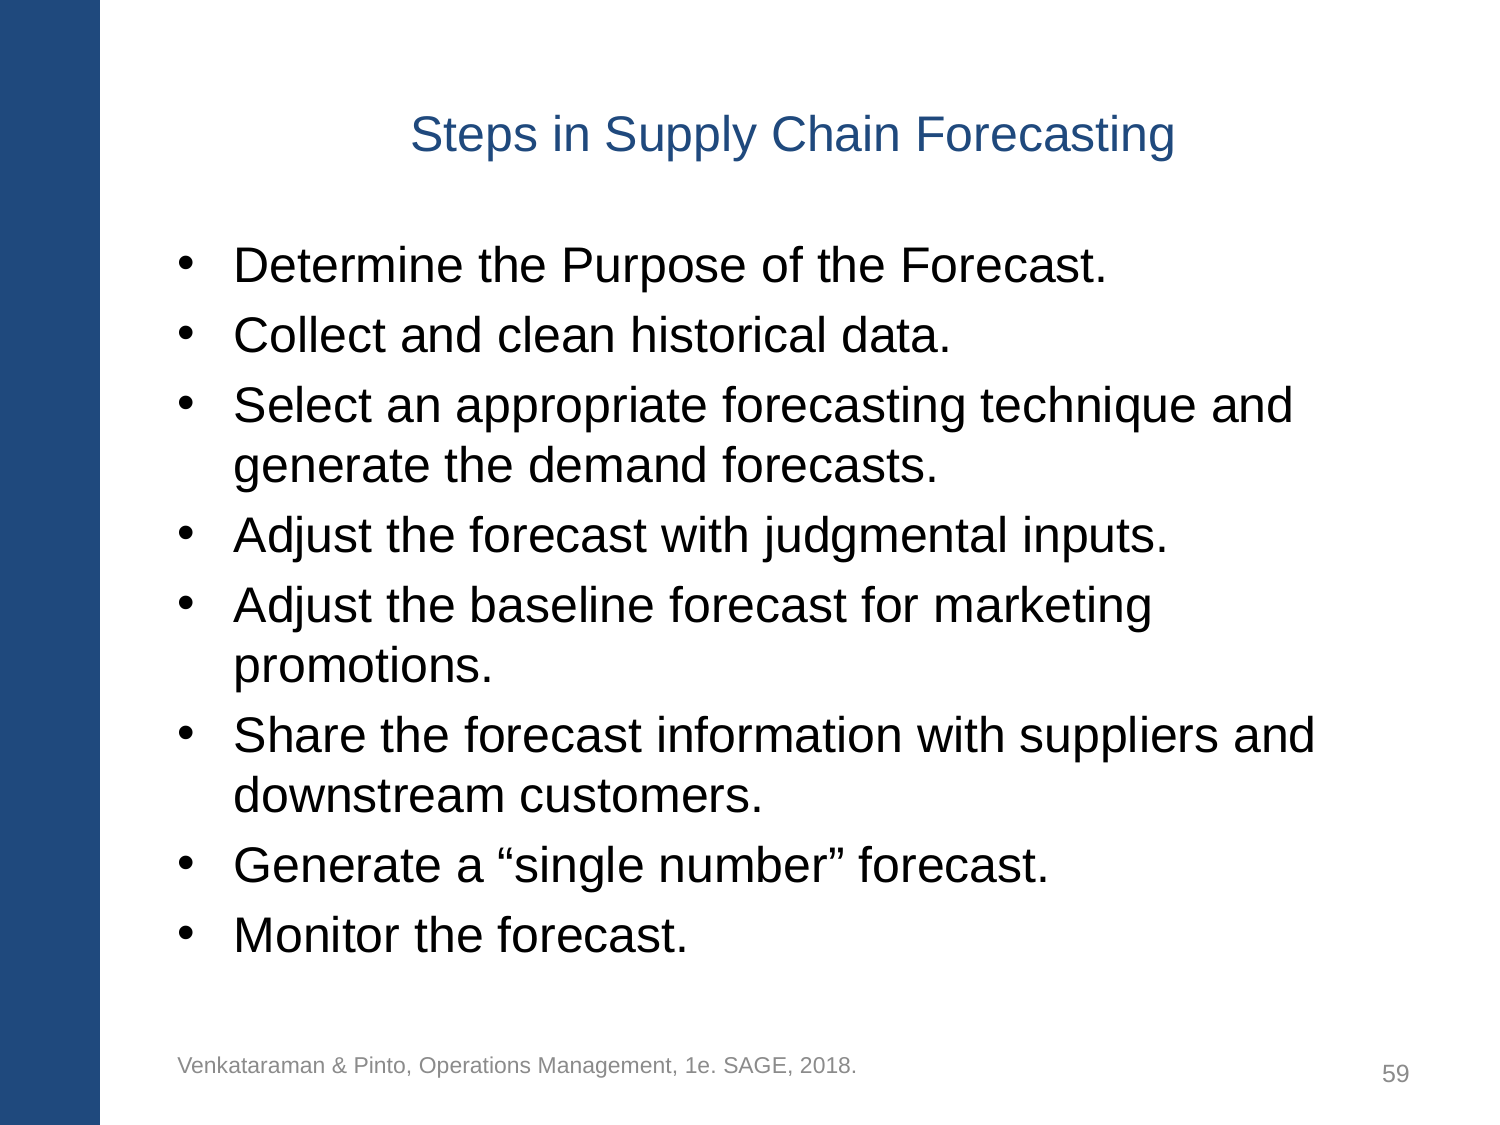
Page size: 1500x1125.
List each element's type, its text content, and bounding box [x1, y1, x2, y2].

title Steps in Supply Chain Forecasting [162, 37, 1425, 224]
list Determine the Purpose of the Forecast. Collect and clean historical data. Select an appropriate forecasting technique and generate the demand forecasts. Adjust the forecast with judgmental inputs. Adjust the baseline forecast for marketing promotions. Share the forecast information with suppliers and downstream customers. Generate a “single number” forecast. Monitor the forecast. [162, 224, 1425, 1025]
footer Venkataraman & Pinto, Operations Management, 1e. SAGE, 2018. [162, 1042, 1313, 1103]
slide_number 59 [1350, 1042, 1425, 1103]
